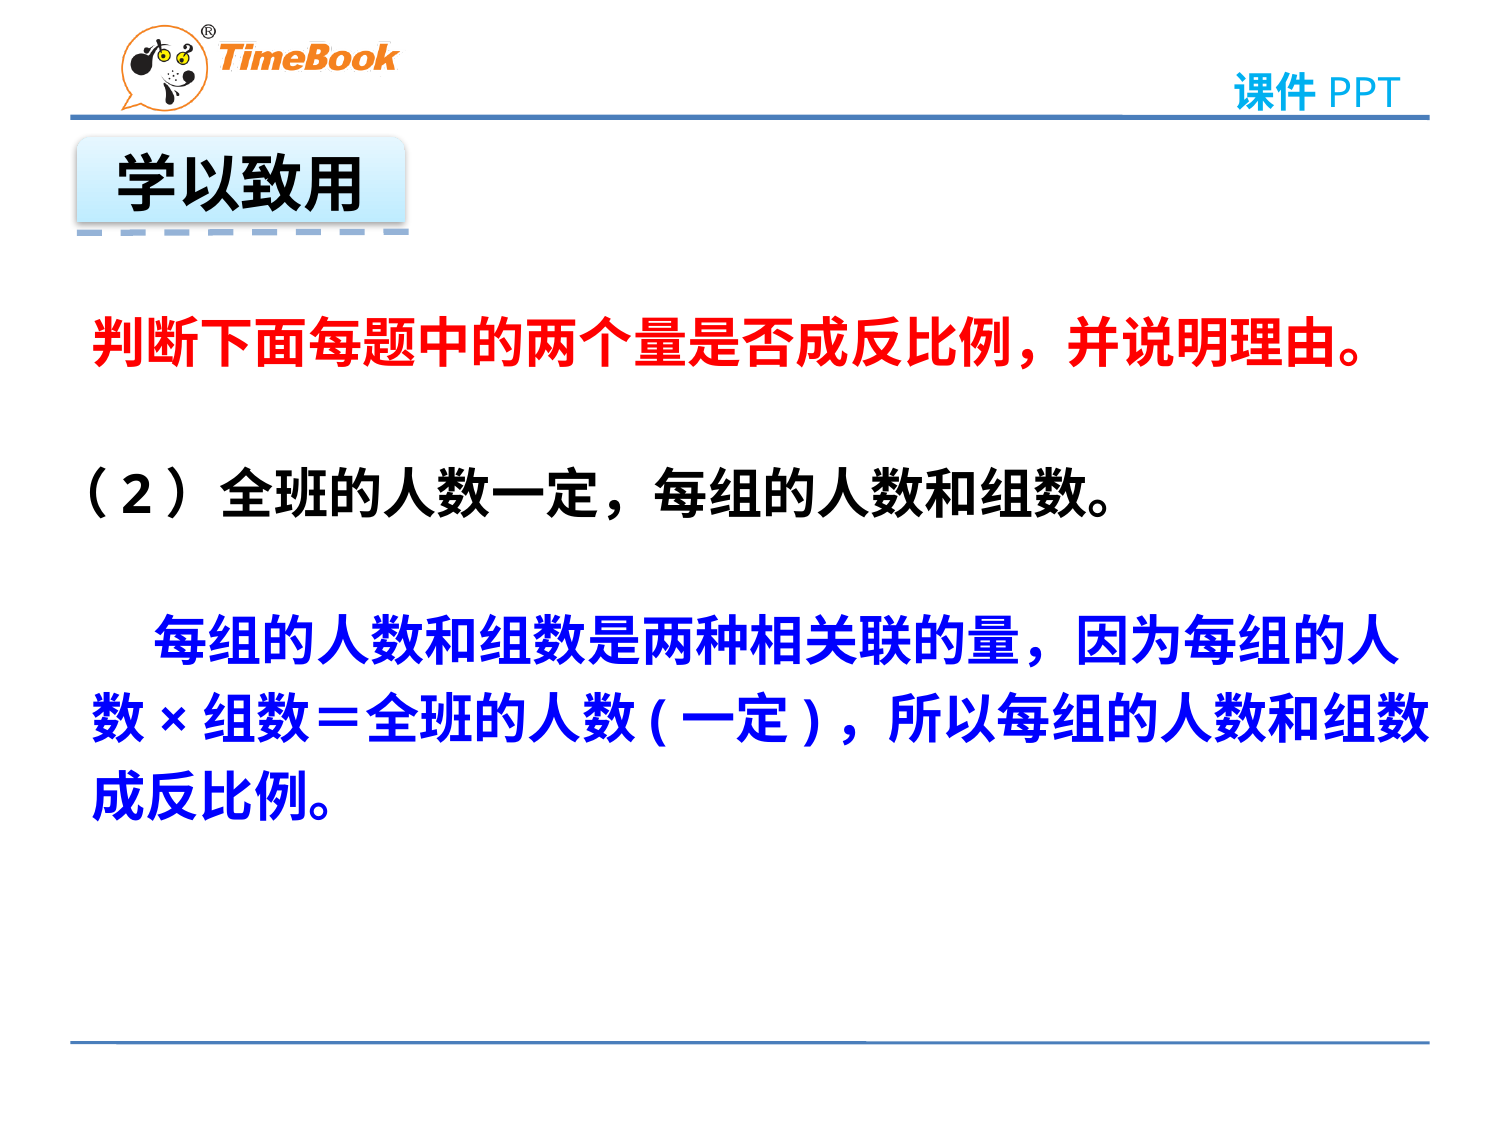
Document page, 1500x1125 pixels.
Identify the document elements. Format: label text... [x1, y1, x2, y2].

text_box 判断下面每题中的两个量是否成反比例，并说明理由。 [76, 301, 1408, 382]
picture [118, 22, 408, 113]
text_box 学以致用 [76, 136, 406, 223]
text_box 每组的人数和组数是两种相关联的量，因为每组的人数×组数＝全班的人数(一定)，所以每组的人数和组数成反比例。 [76, 586, 1448, 835]
text_box （2）全班的人数一定，每组的人数和组数。 [39, 452, 1157, 532]
